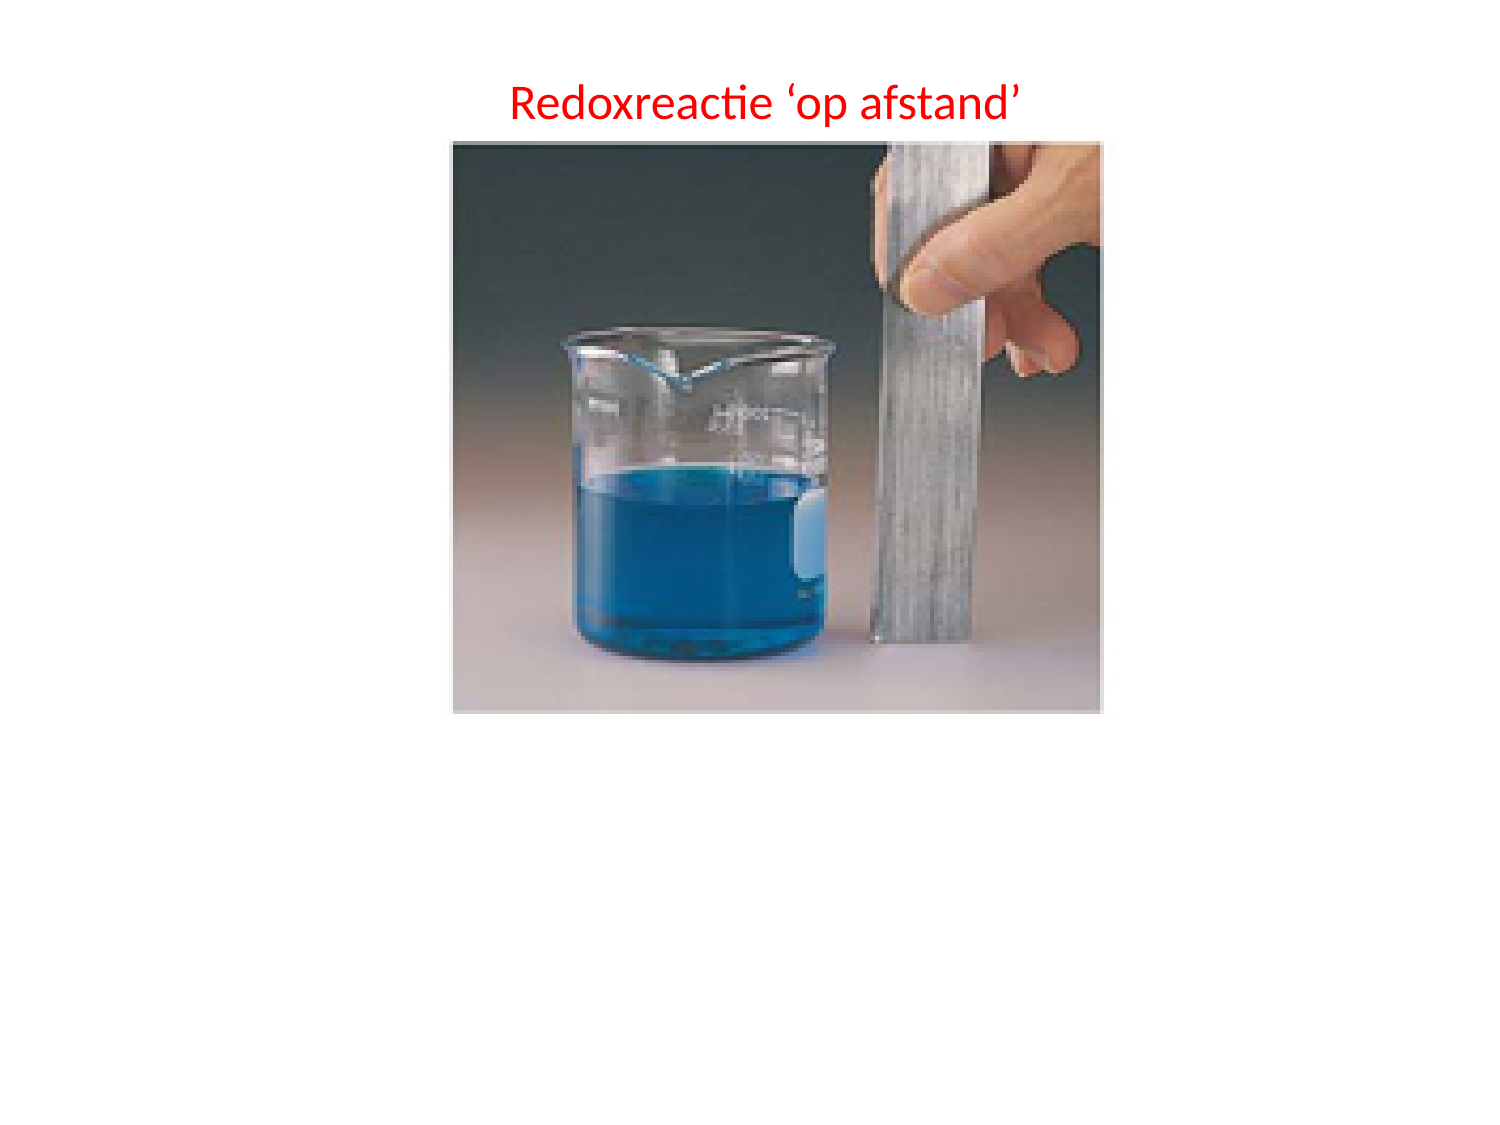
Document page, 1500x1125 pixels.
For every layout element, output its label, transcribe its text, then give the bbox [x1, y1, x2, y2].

picture [441, 138, 1118, 718]
text_box Redoxreactie ‘op afstand’ [494, 62, 1038, 138]
